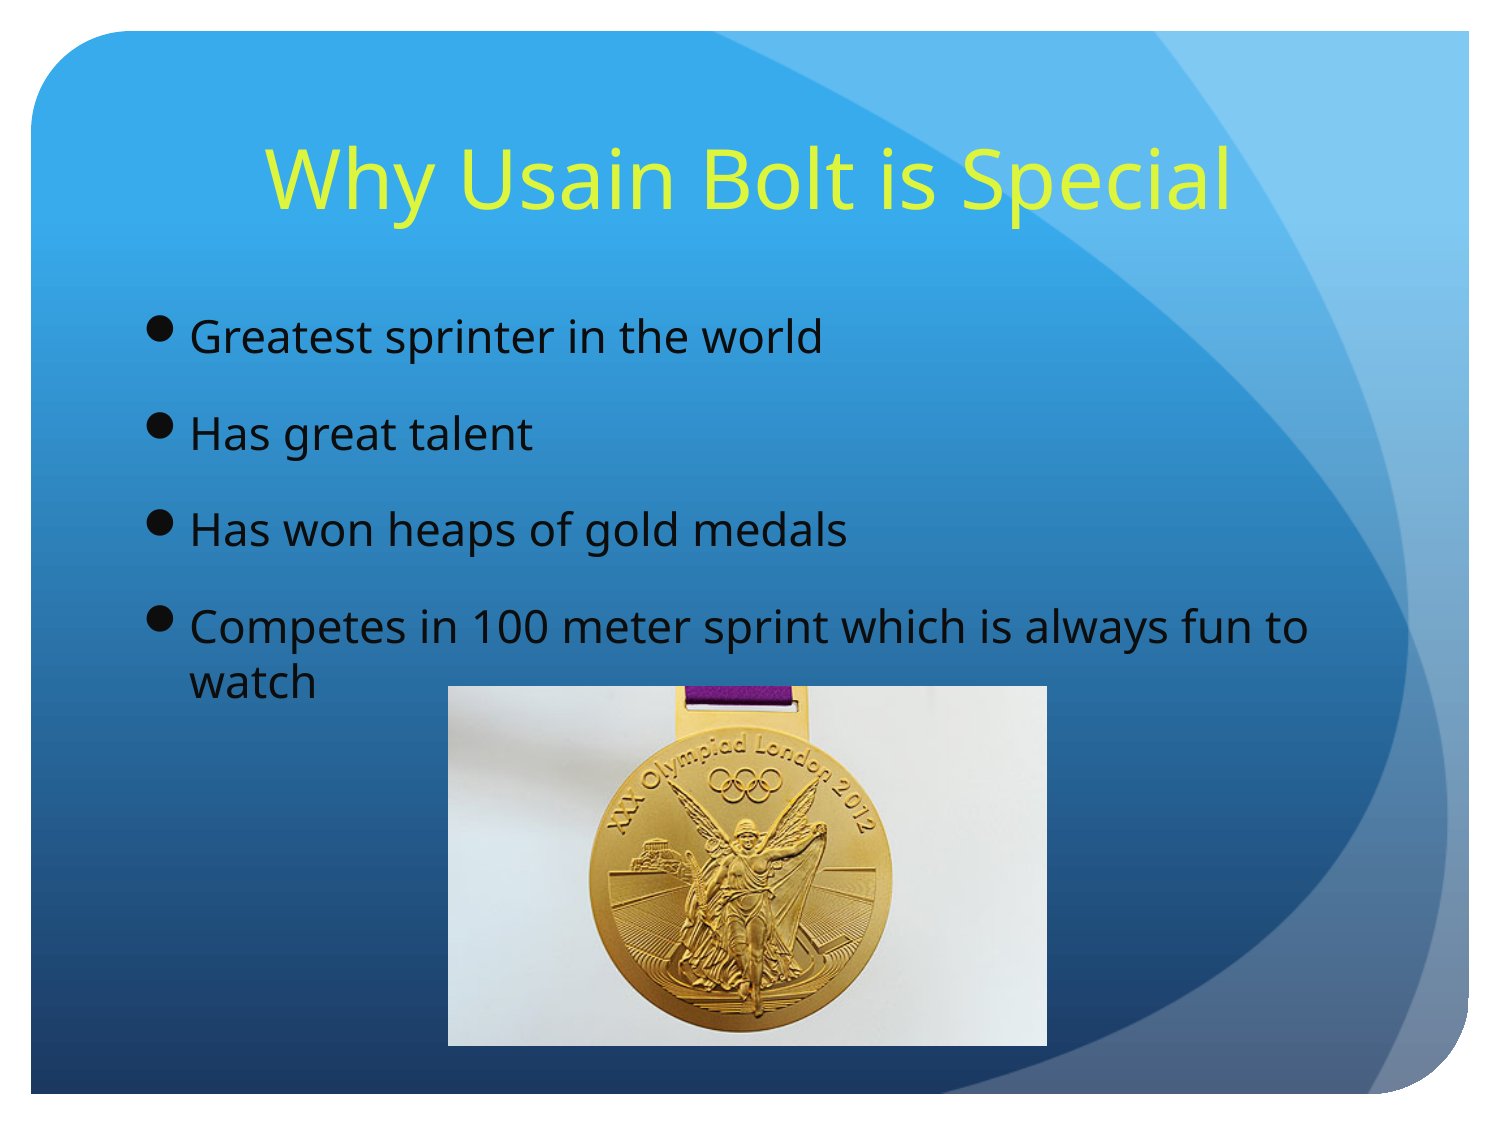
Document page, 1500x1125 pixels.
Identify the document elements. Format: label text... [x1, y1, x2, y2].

picture [24, 30, 1473, 1094]
list Greatest sprinter in the world Has great talent Has won heaps of gold medals Competes in 100 meter sprint which is always fun to watch [127, 299, 1372, 991]
title Why Usain Bolt is Special [127, 62, 1372, 234]
